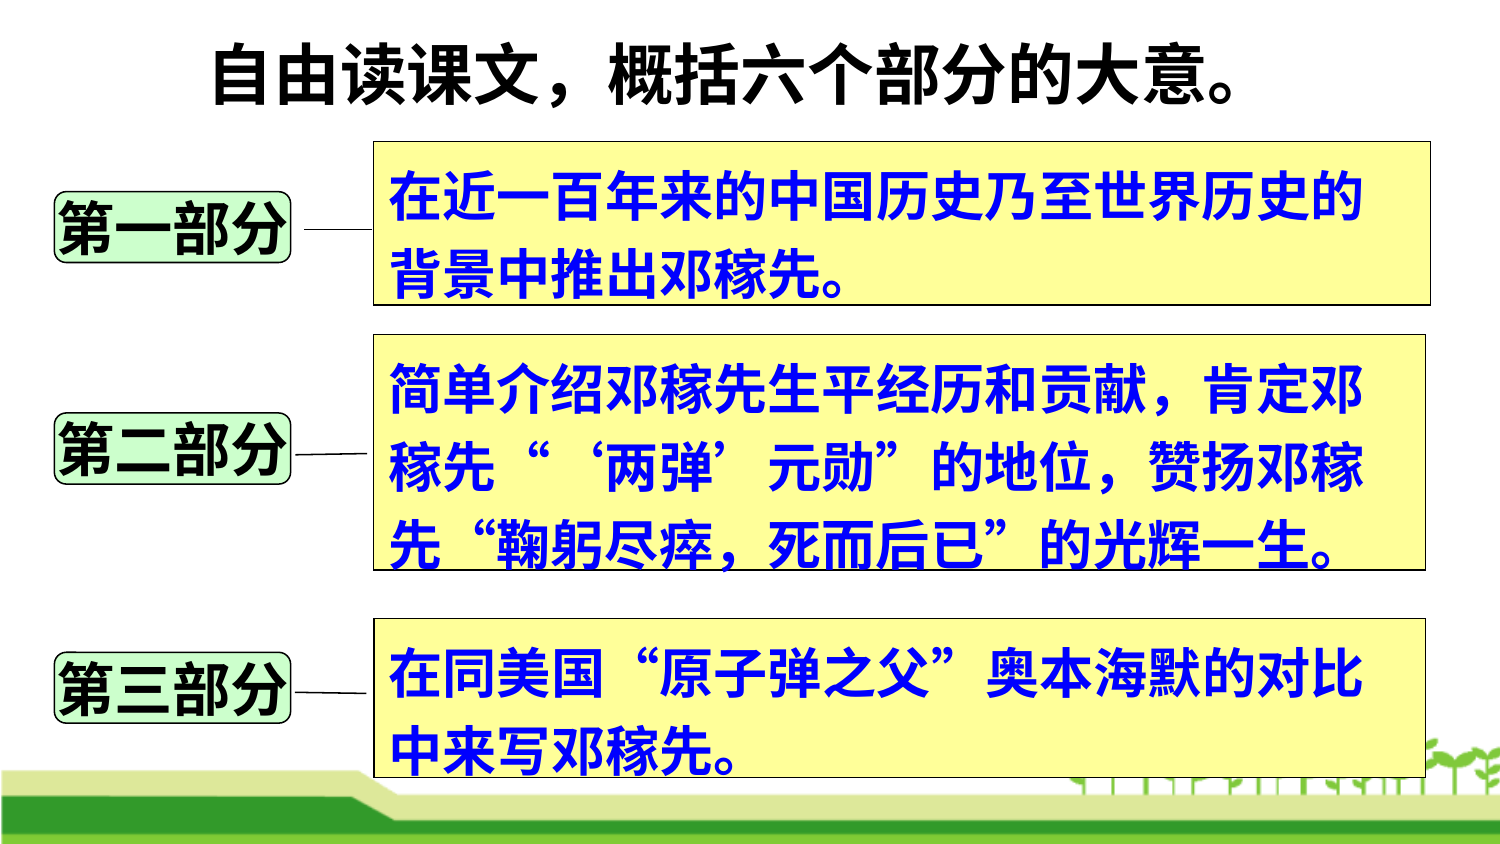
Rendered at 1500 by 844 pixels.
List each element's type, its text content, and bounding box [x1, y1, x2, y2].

text_box 在同美国“原子弹之父”奥本海默的对比中来写邓稼先。 [373, 618, 1426, 778]
text_box 第一部分 [54, 191, 291, 263]
text_box 自由读课文，概括六个部分的大意。 [191, 25, 1290, 121]
text_box 在近一百年来的中国历史乃至世界历史的背景中推出邓稼先。 [303, 141, 1431, 305]
text_box 第二部分 [54, 412, 291, 485]
text_box 简单介绍邓稼先生平经历和贡献，肯定邓稼先“‘两弹’元勋”的地位，赞扬邓稼先“鞠躬尽瘁，死而后已”的光辉一生。 [373, 334, 1426, 571]
text_box 第三部分 [54, 652, 291, 724]
picture [0, 0, 1500, 844]
